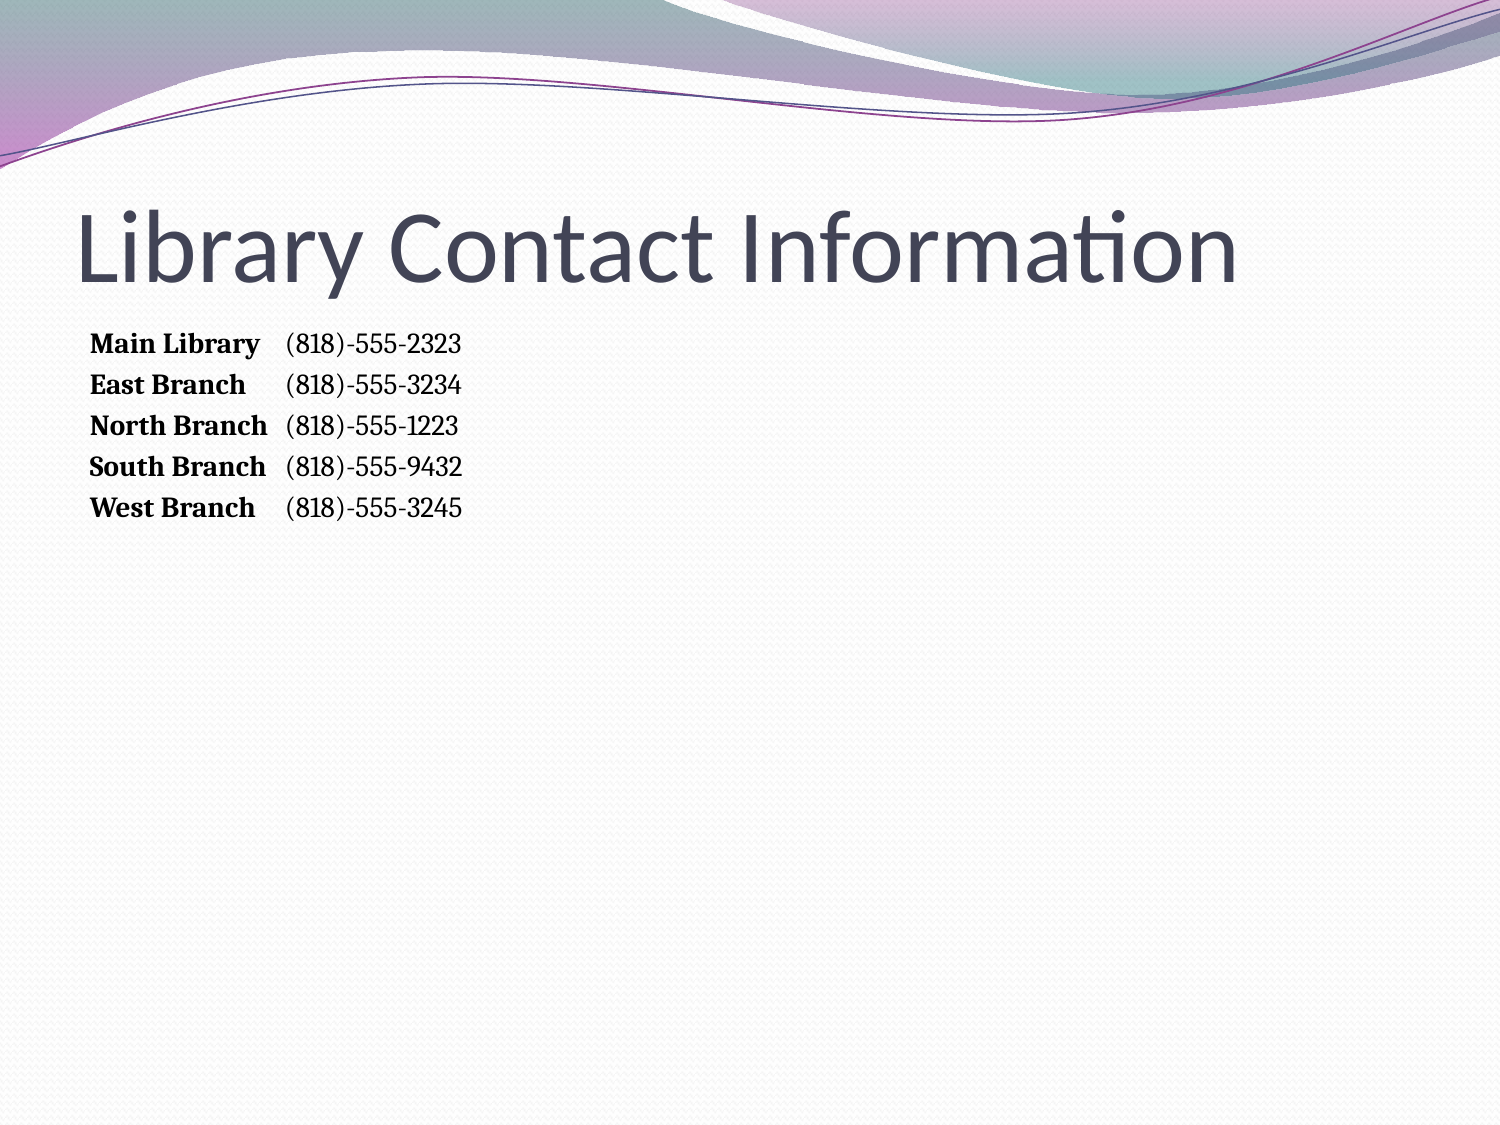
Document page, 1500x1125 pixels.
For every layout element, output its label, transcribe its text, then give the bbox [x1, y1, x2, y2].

title Library Contact Information [75, 115, 1425, 303]
list Main Library (818)-555-2323 East Branch (818)-555-3234 North Branch (818)-555-1223 South Branch (818)-555-9432 West Branch (818)-555-3245 [75, 317, 638, 970]
